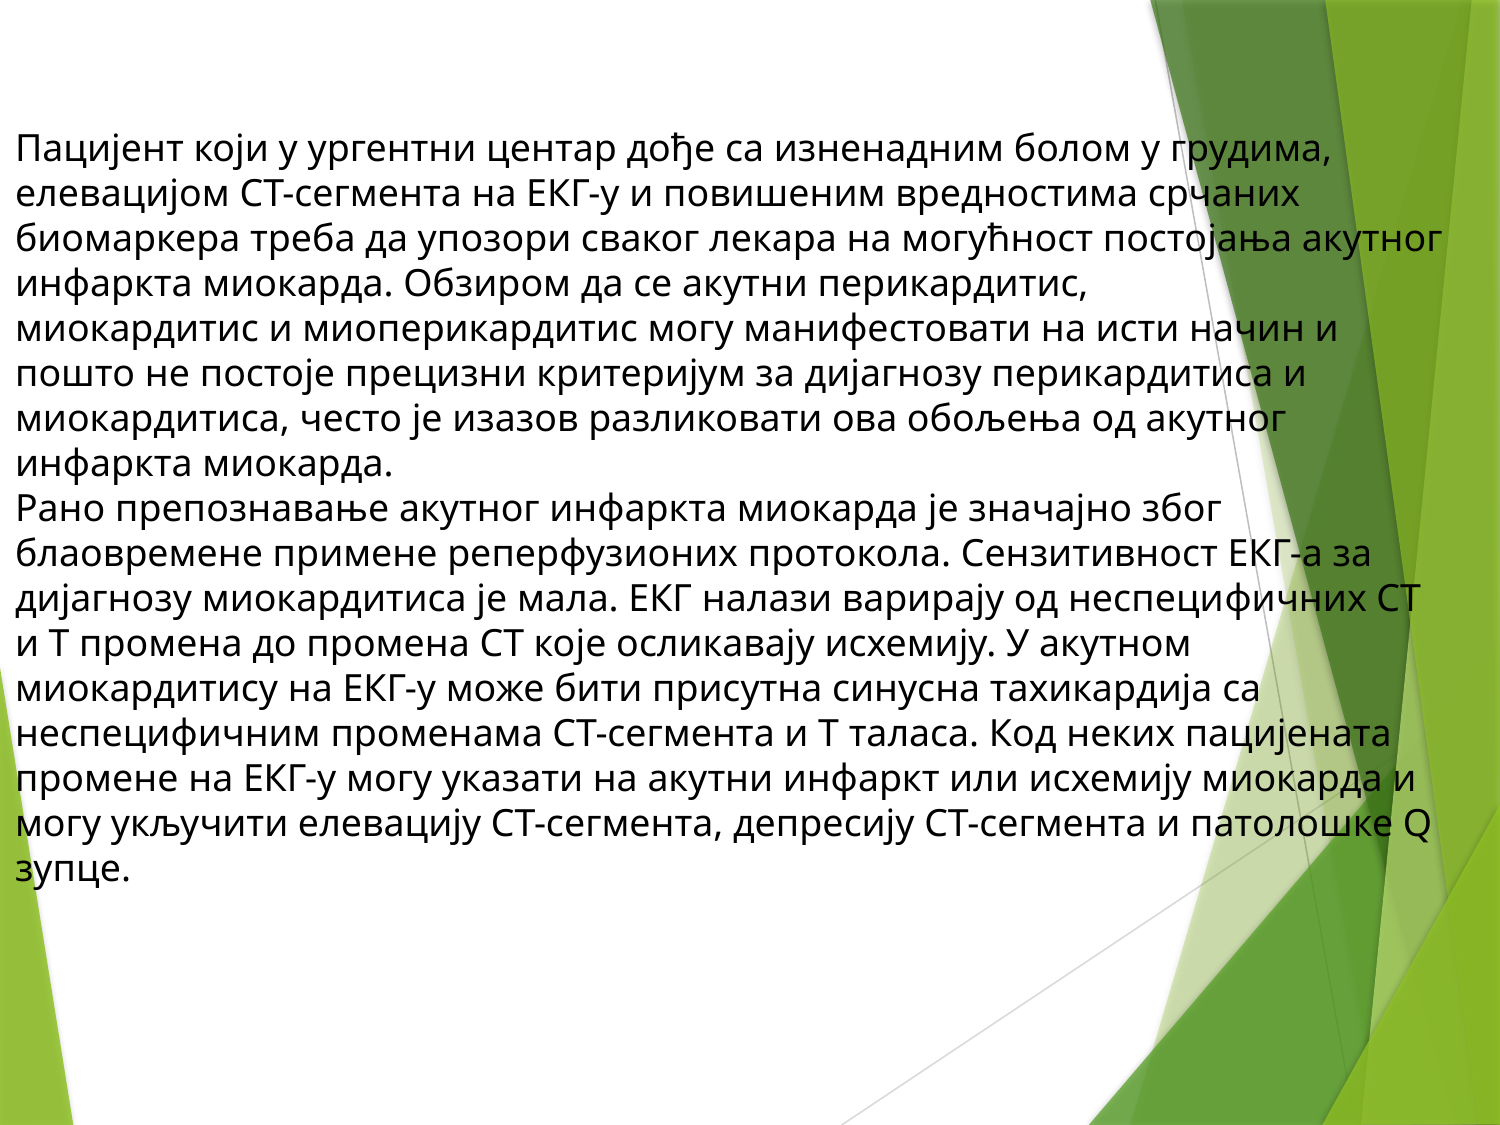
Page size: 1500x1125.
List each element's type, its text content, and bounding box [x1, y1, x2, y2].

text_box Пацијент који у ургентни центар дође са изненадним болом у грудима, елевацијом СТ-сегмента на ЕКГ-у и повишеним вредностима срчаних биомаркера треба да упозори сваког лекара на могућност постојања акутног инфаркта миокарда. Обзиром да се акутни перикардитис, миокардитис и миоперикардитис могу манифестовати на исти начин и пошто не постоје прецизни критеријум за дијагнозу перикардитиса и миокардитиса, често је изазов разликовати ова обољења од акутног инфаркта миокарда. Рано препознавање акутног инфаркта миокарда је значајно због блаовремене примене реперфузионих протокола. Сензитивност ЕКГ-а за дијагнозу миокардитиса је мала. ЕКГ налази варирају од неспецифичних СТ и Т промена до промена СТ које осликавају исхемију. У акутном миокардитису на ЕКГ-у може бити присутна синусна тахикардија са неспецифичним променама СТ-сегмента и Т таласа. Код неких пацијената промене на ЕКГ-у могу указати на акутни инфаркт или исхемију миокарда и могу укључити елевацију СТ-сегмента, депресију СТ-сегмента и патолошке Q зупце. [0, 116, 1468, 897]
